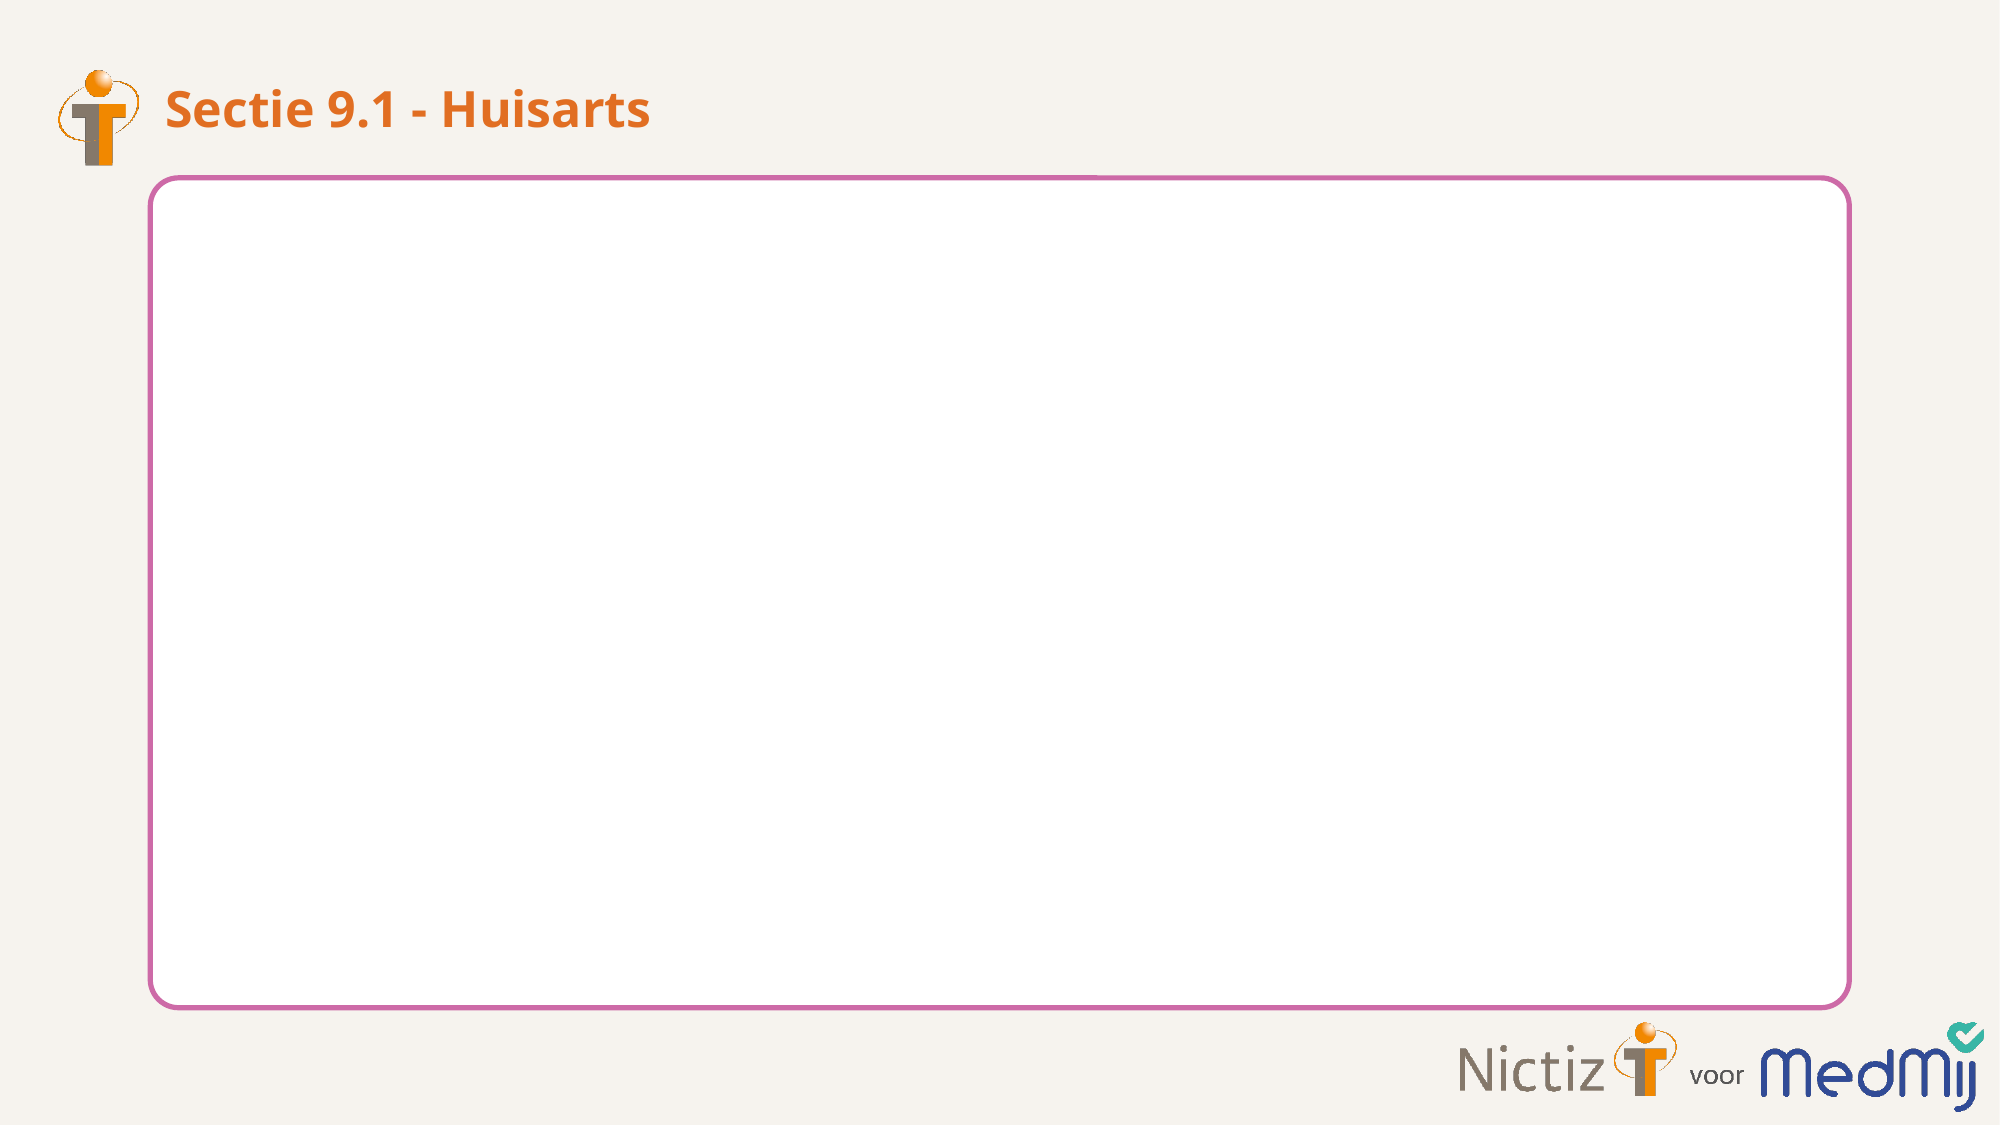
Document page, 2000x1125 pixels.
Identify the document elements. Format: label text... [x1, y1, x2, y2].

picture [1457, 1019, 1988, 1113]
title Sectie 9.1 - Huisarts [150, 76, 1850, 165]
picture [50, 66, 151, 187]
